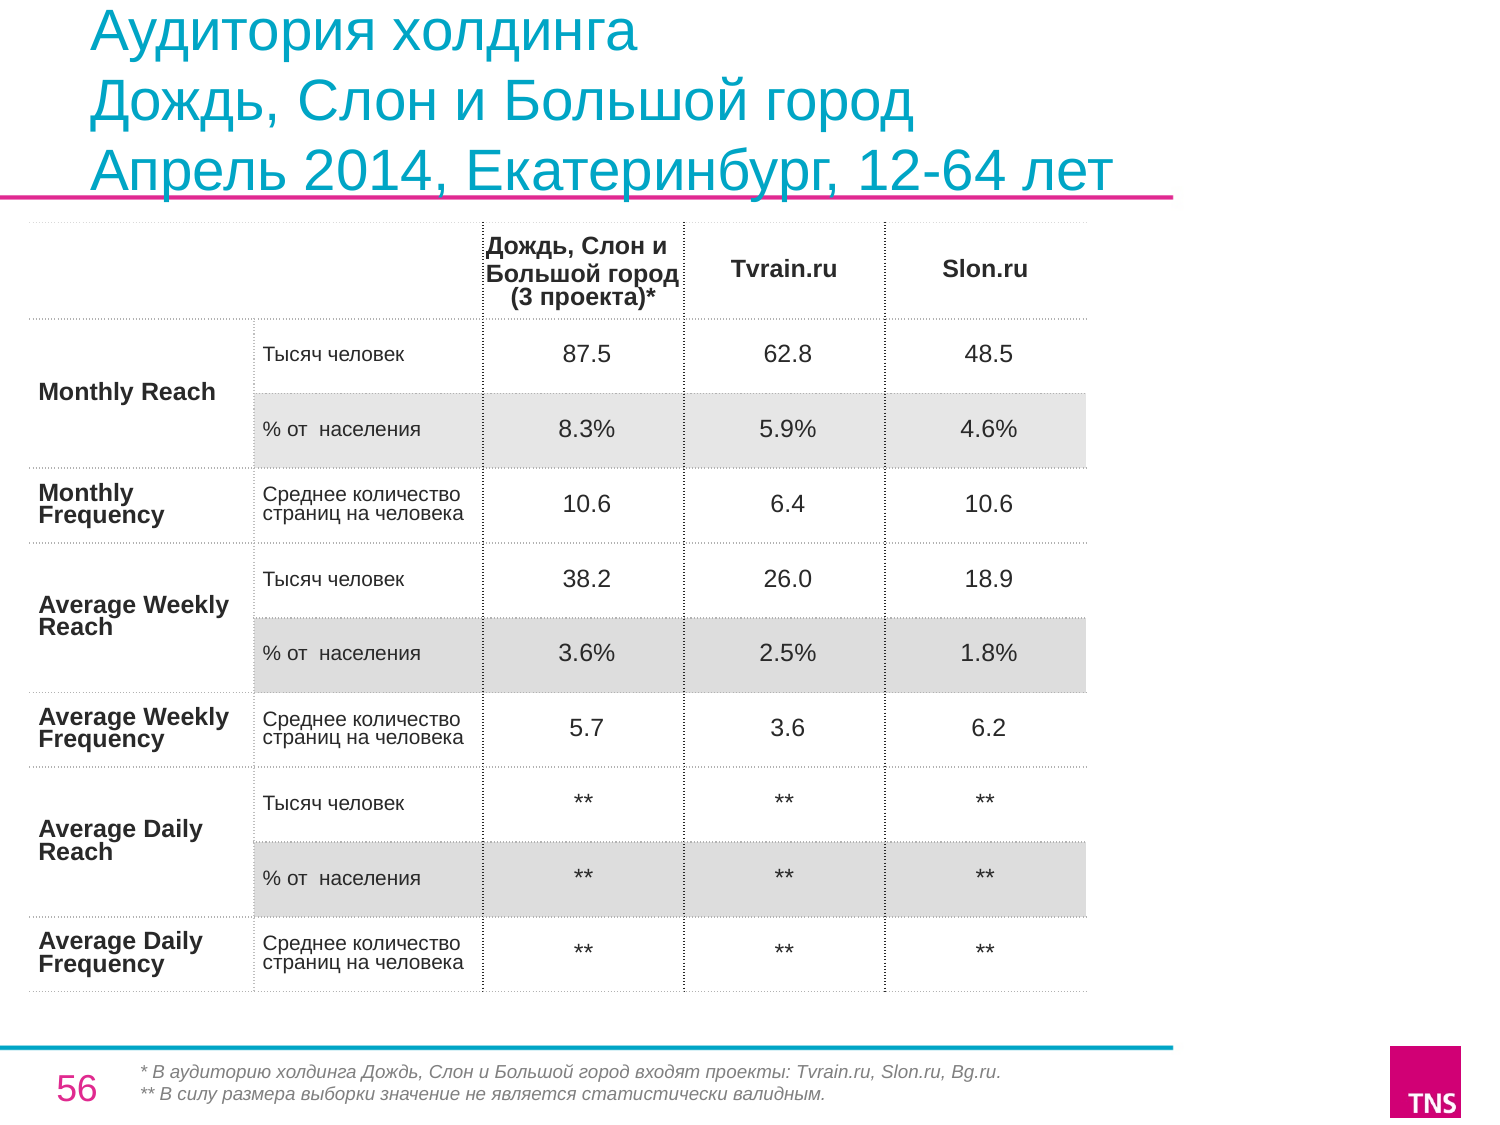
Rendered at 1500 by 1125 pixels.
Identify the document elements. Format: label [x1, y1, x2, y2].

table_header [29, 223, 1086, 319]
slide_number [40, 1055, 392, 1125]
text_box [124, 1052, 1463, 1112]
table_cell [29, 319, 1086, 992]
title [74, 8, 1476, 187]
picture [0, 0, 1500, 1125]
